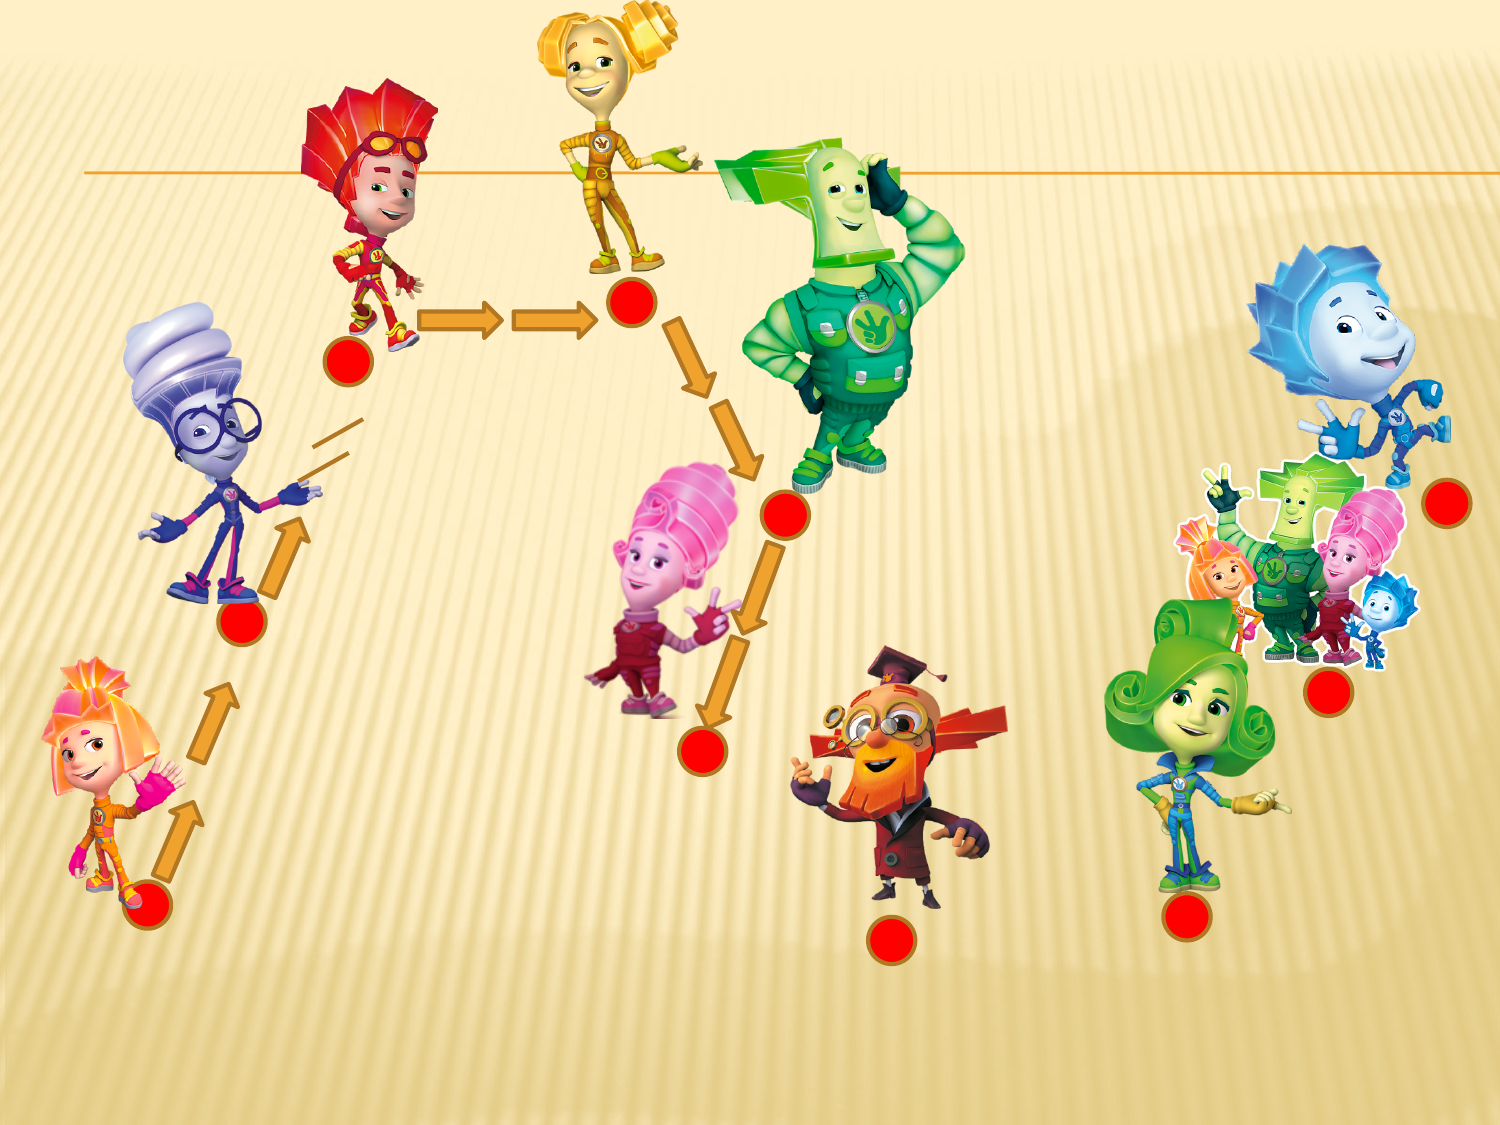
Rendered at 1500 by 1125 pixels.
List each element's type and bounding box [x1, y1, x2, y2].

text_box [1303, 691, 1355, 719]
picture [537, 136, 1008, 909]
text_box [332, 370, 373, 388]
text_box [661, 316, 704, 399]
picture [537, 0, 703, 275]
text_box [511, 300, 599, 340]
text_box [196, 803, 205, 828]
text_box [606, 293, 658, 329]
picture [123, 302, 323, 604]
text_box [676, 737, 729, 778]
text_box [332, 417, 365, 440]
text_box [865, 927, 918, 967]
text_box [216, 620, 268, 648]
text_box [332, 451, 350, 465]
picture [300, 77, 438, 353]
text_box [196, 681, 240, 766]
picture [1104, 432, 1436, 894]
picture [40, 656, 186, 910]
text_box [447, 300, 504, 340]
text_box [132, 926, 163, 931]
text_box [1444, 481, 1473, 530]
picture [1245, 243, 1451, 489]
text_box [1161, 911, 1213, 943]
